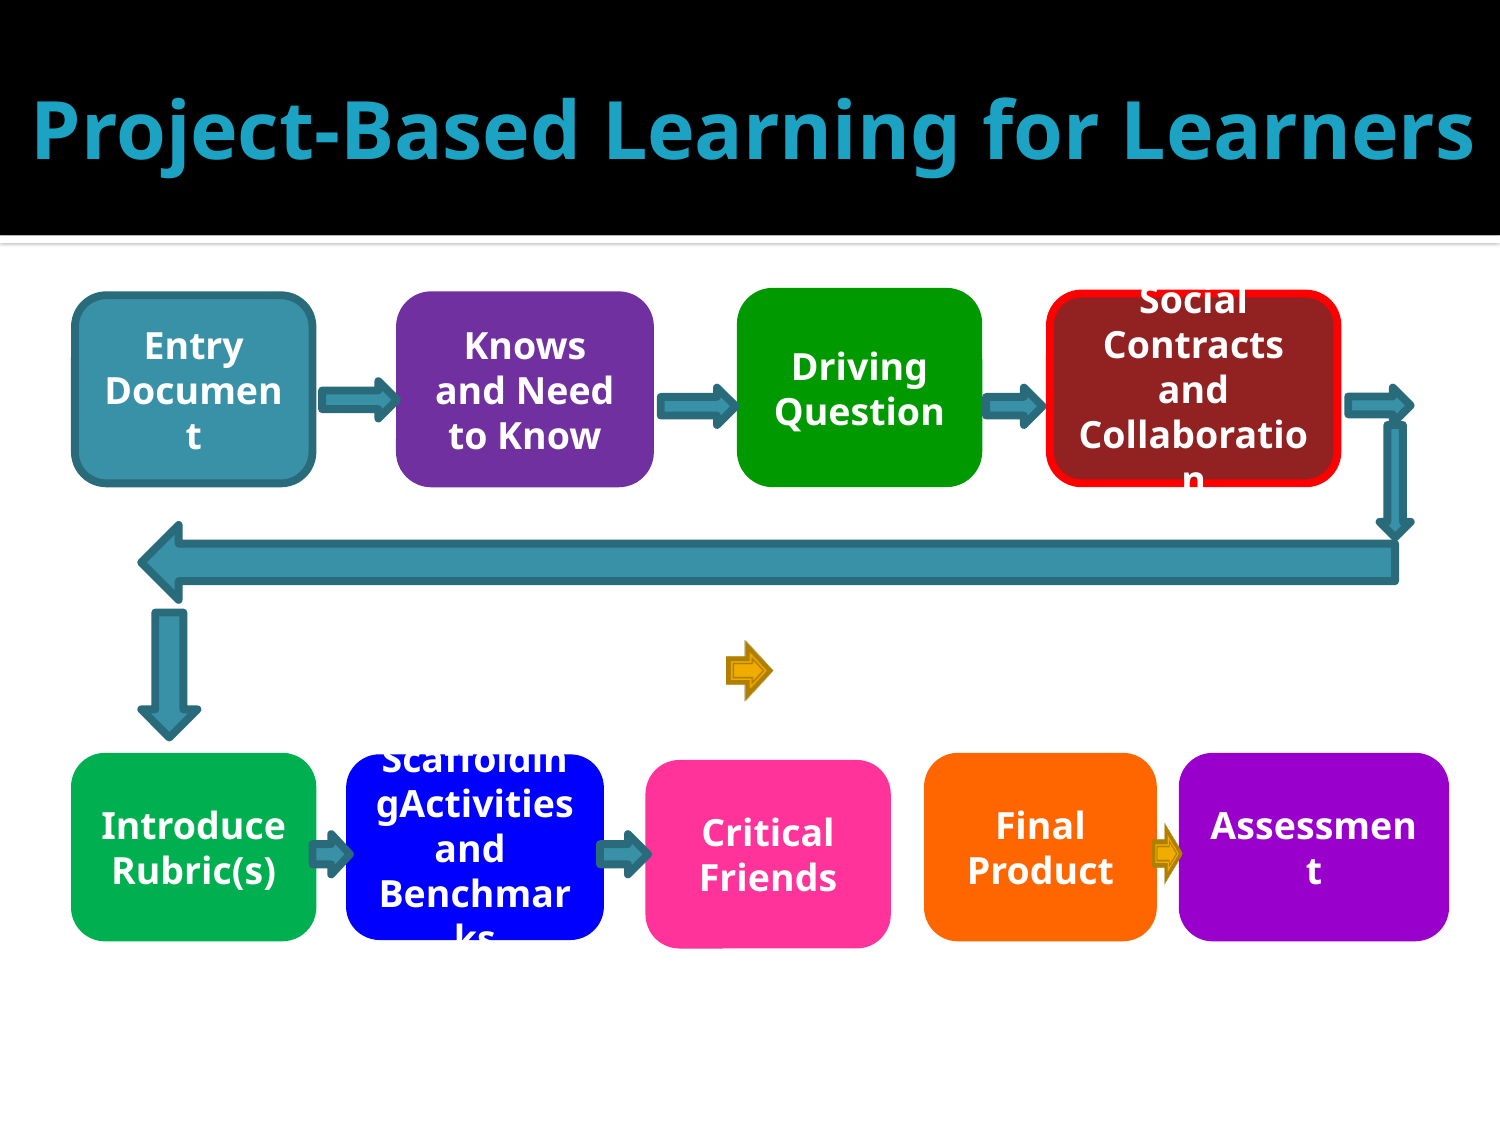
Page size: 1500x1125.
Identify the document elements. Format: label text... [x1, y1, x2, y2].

title Project-Based Learning for Learners [0, 25, 1500, 231]
text_box Critical Friends [645, 759, 891, 949]
text_box Entry Document [70, 291, 317, 488]
text_box ScaffoldingActivities and Benchmarks [346, 754, 604, 941]
text_box Knows and Need to Know [395, 291, 654, 488]
picture [1152, 822, 1183, 886]
text_box Introduce Rubric(s) [71, 752, 317, 942]
text_box Final Product [924, 752, 1157, 942]
text_box [137, 521, 1400, 604]
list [726, 639, 774, 703]
text_box [982, 383, 1047, 429]
text_box Social Contracts and Collaboration [1045, 289, 1342, 488]
text_box [318, 377, 402, 423]
text_box [137, 608, 202, 742]
text_box [1375, 421, 1415, 541]
text_box [656, 383, 740, 429]
text_box Driving Question [736, 287, 983, 488]
text_box [596, 830, 653, 879]
text_box Assessment [1178, 752, 1450, 942]
text_box [1344, 383, 1415, 421]
text_box [308, 830, 354, 879]
